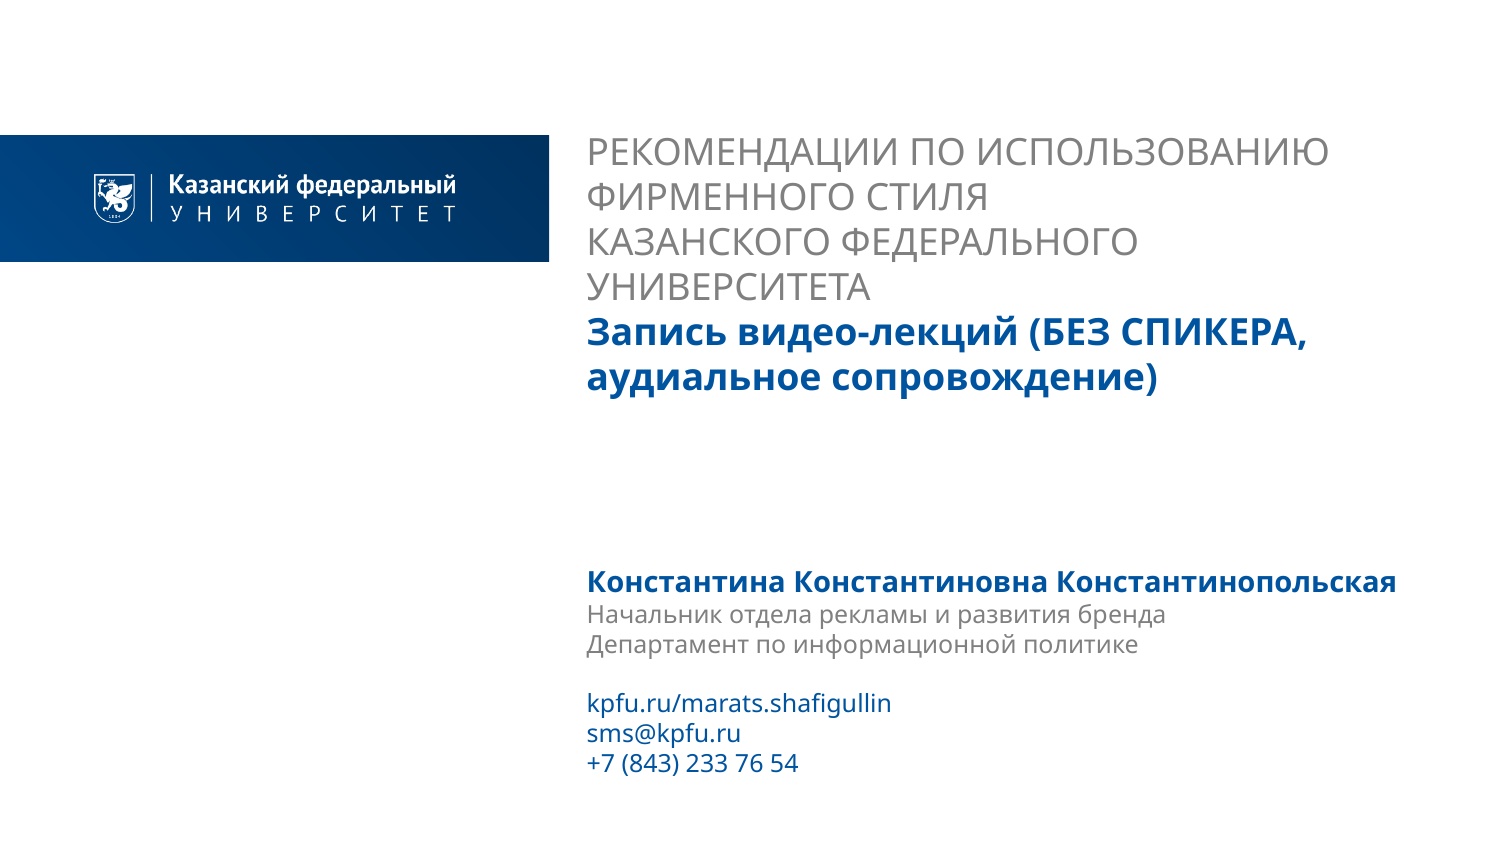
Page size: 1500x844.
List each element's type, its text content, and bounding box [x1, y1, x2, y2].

text_box РЕКОМЕНДАЦИИ ПО ИСПОЛЬЗОВАНИЮ ФИРМЕННОГО СТИЛЯ КАЗАНСКОГО ФЕДЕРАЛЬНОГО УНИВЕРСИТЕТА Запись видео-лекций (БЕЗ СПИКЕРА, аудиальное сопровождение) [571, 120, 1435, 405]
picture [93, 173, 456, 223]
text_box [0, 133, 551, 264]
text_box Константина Константиновна Константинопольская Начальник отдела рекламы и развития бренда Департамент по информационной политике kpfu.ru/marats.shafigullin sms@kpfu.ru +7 (843) 233 76 54 [571, 555, 1500, 786]
